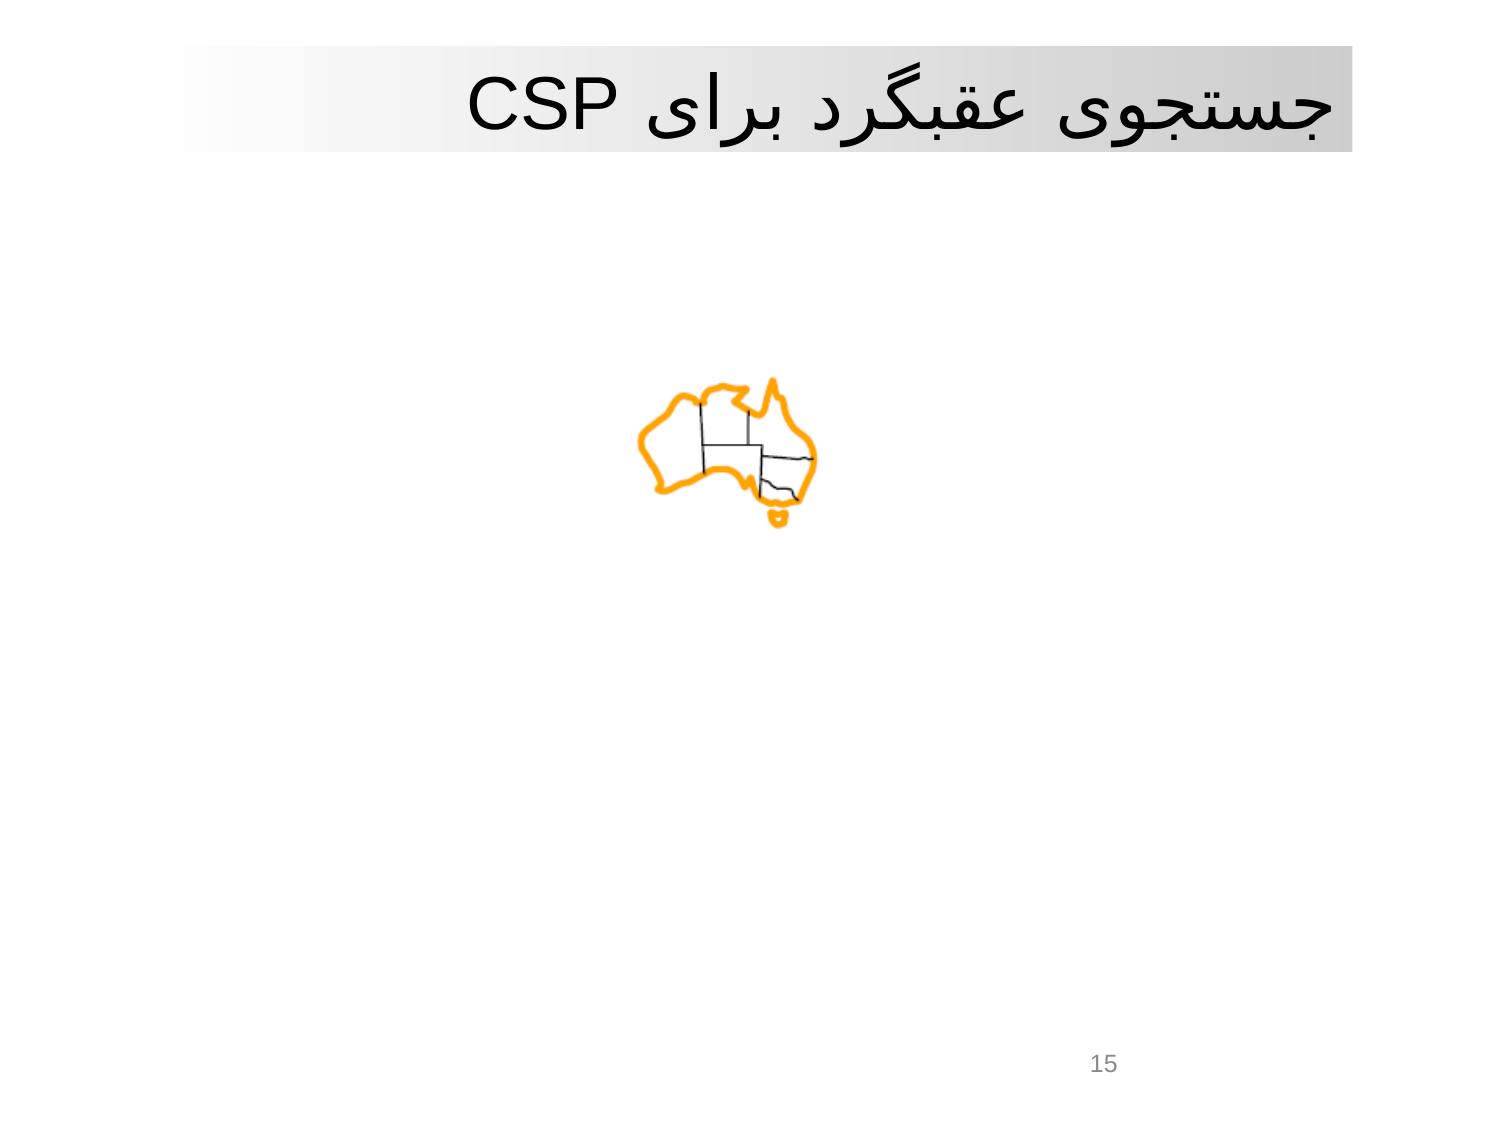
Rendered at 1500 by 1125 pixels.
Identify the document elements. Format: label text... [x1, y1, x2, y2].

text_box جستجوی عقبگرد برای CSP [152, 46, 1353, 152]
slide_number 15 [1074, 1025, 1388, 1100]
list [324, 349, 1176, 751]
